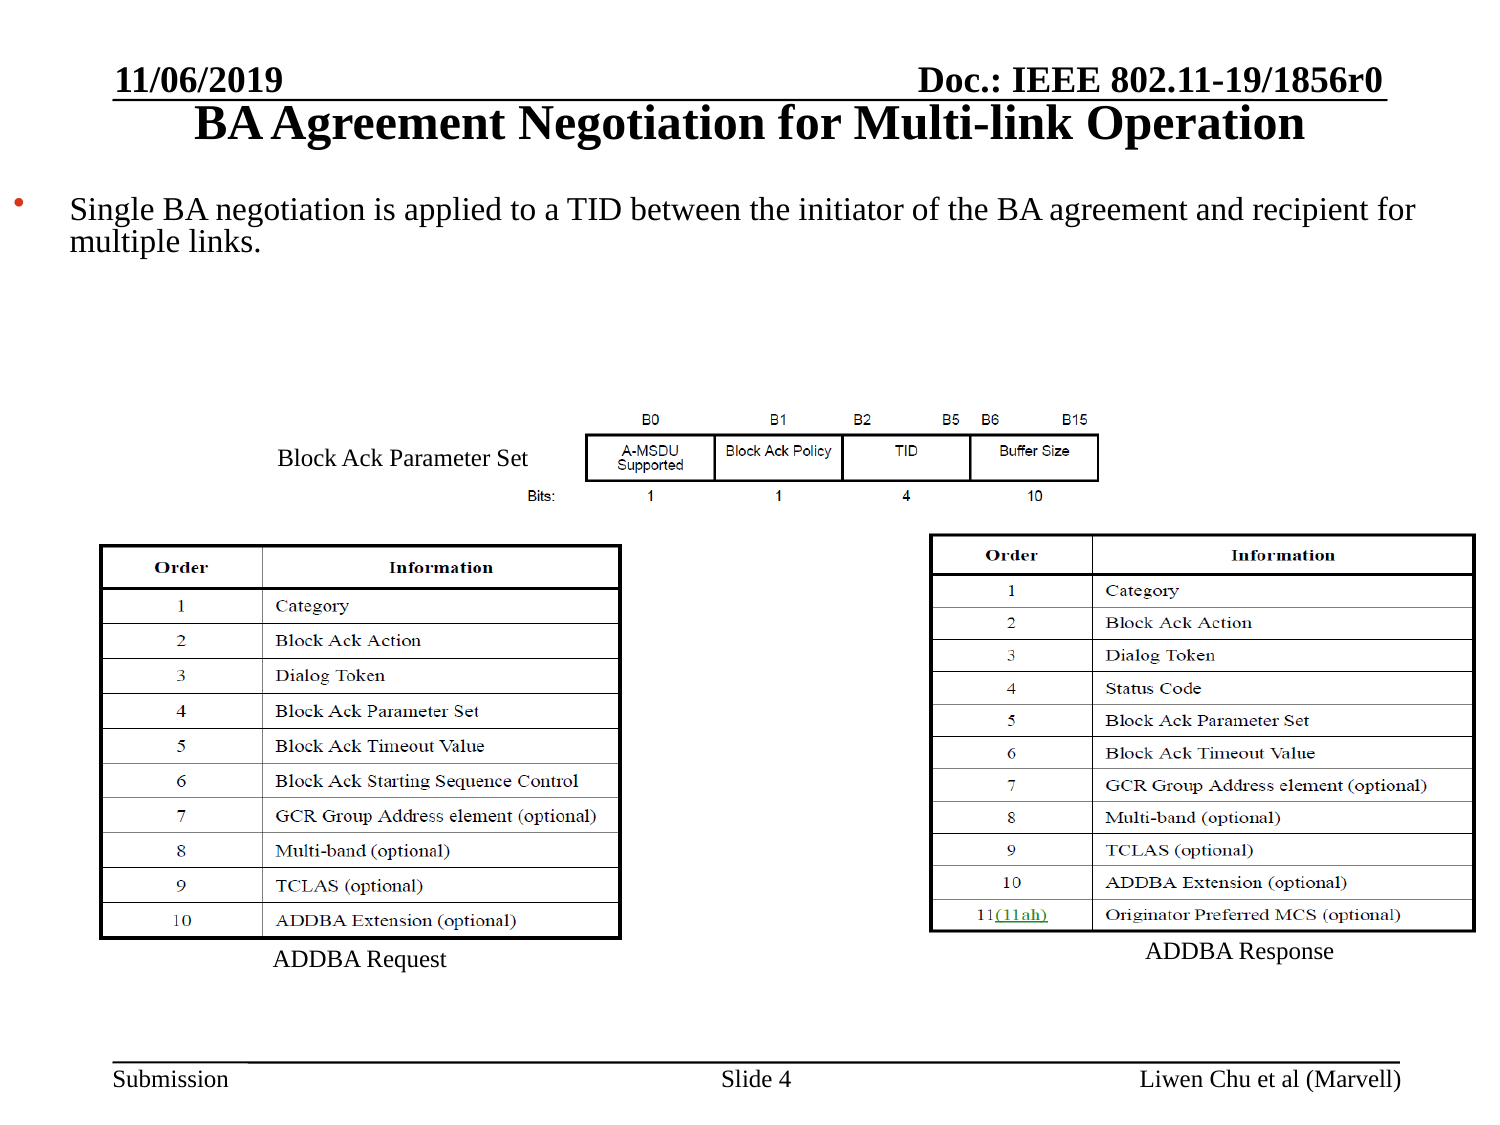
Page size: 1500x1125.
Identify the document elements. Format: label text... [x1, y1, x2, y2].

text_box ADDBA Response [1130, 944, 1350, 972]
title BA Agreement Negotiation for Multi-link Operation [0, 56, 1500, 183]
picture [526, 412, 1100, 504]
picture [924, 529, 1481, 936]
slide_number Slide 4 [712, 1061, 800, 1093]
text_box Block Ack Parameter Set [262, 434, 521, 479]
text_box Single BA negotiation is applied to a TID between the initiator of the BA agreement and recipient for multiple links. [0, 187, 1500, 279]
picture [89, 538, 627, 944]
footer Liwen Chu et al (Marvell) [1135, 1061, 1402, 1093]
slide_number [114, 54, 288, 101]
text_box ADDBA Request [257, 952, 462, 980]
